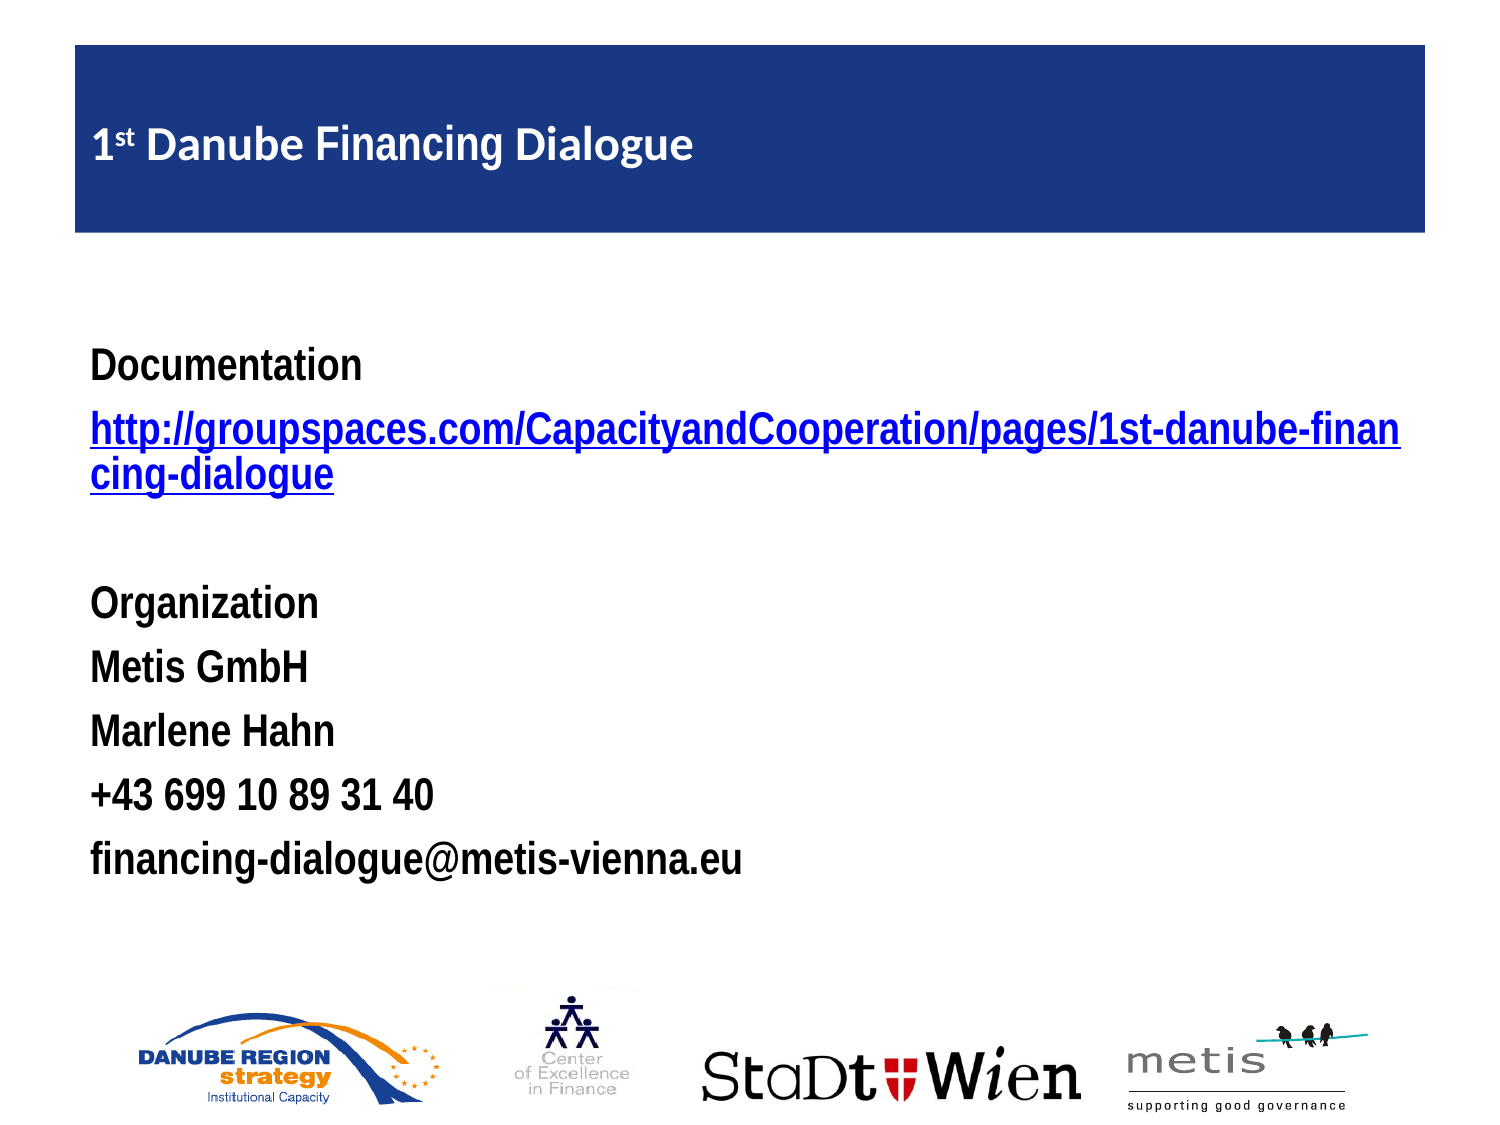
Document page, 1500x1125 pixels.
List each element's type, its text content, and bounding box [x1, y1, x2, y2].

list Documentation http://groupspaces.com/CapacityandCooperation/pages/1st-danube-financing-dialogue Organization Metis GmbH Marlene Hahn +43 699 10 89 31 40 financing-dialogue@metis-vienna.eu [75, 262, 1425, 1005]
title 1st Danube Financing Dialogue [73, 43, 1427, 235]
picture [702, 1046, 1081, 1102]
picture [125, 1005, 455, 1118]
picture [490, 1005, 644, 1104]
